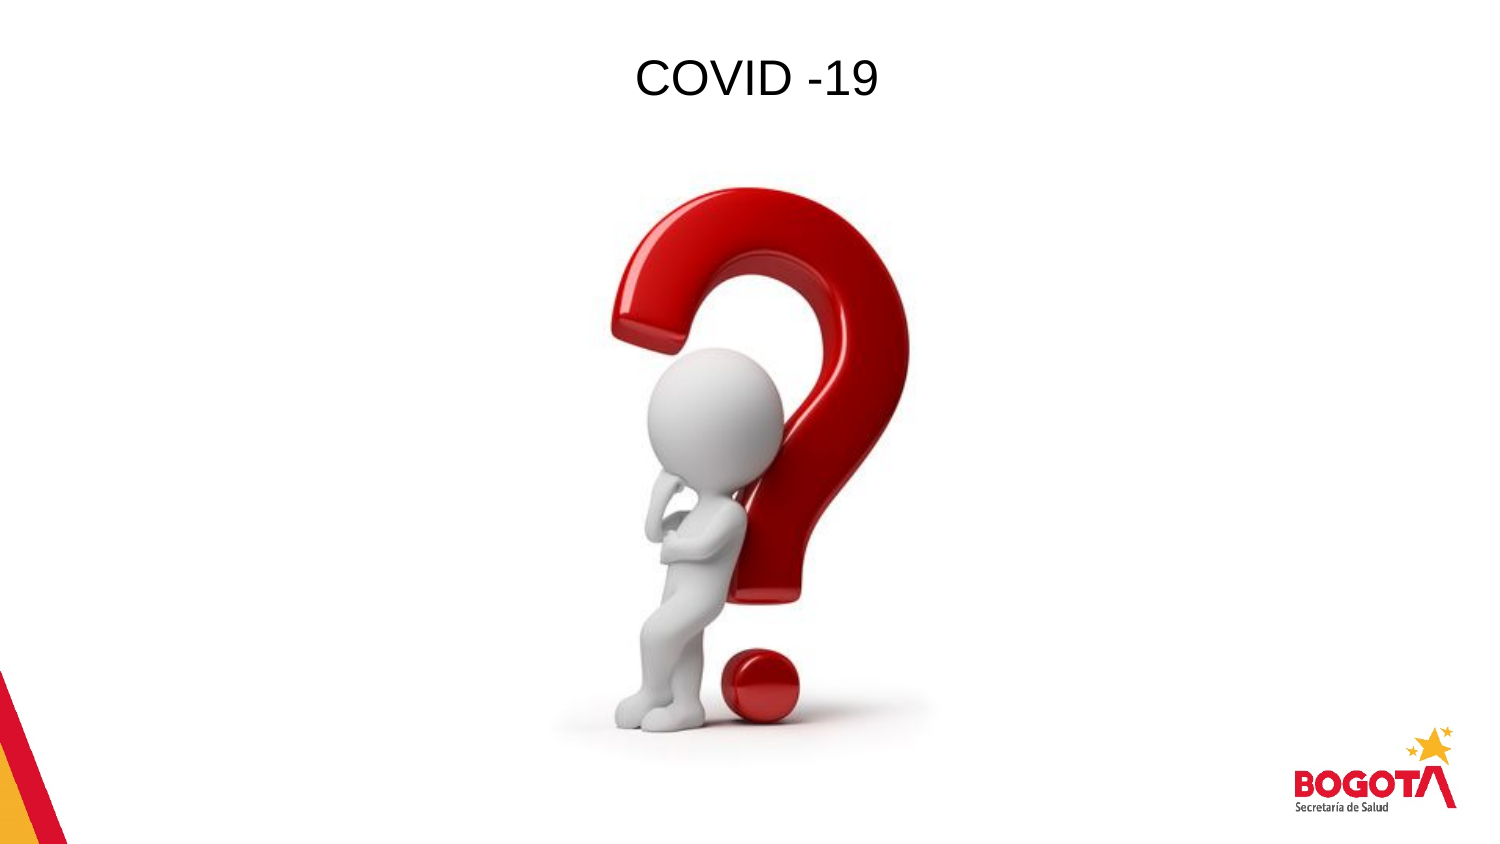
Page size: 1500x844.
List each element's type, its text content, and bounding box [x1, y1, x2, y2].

picture [0, 0, 1500, 844]
title COVID -19 [103, 45, 1397, 137]
